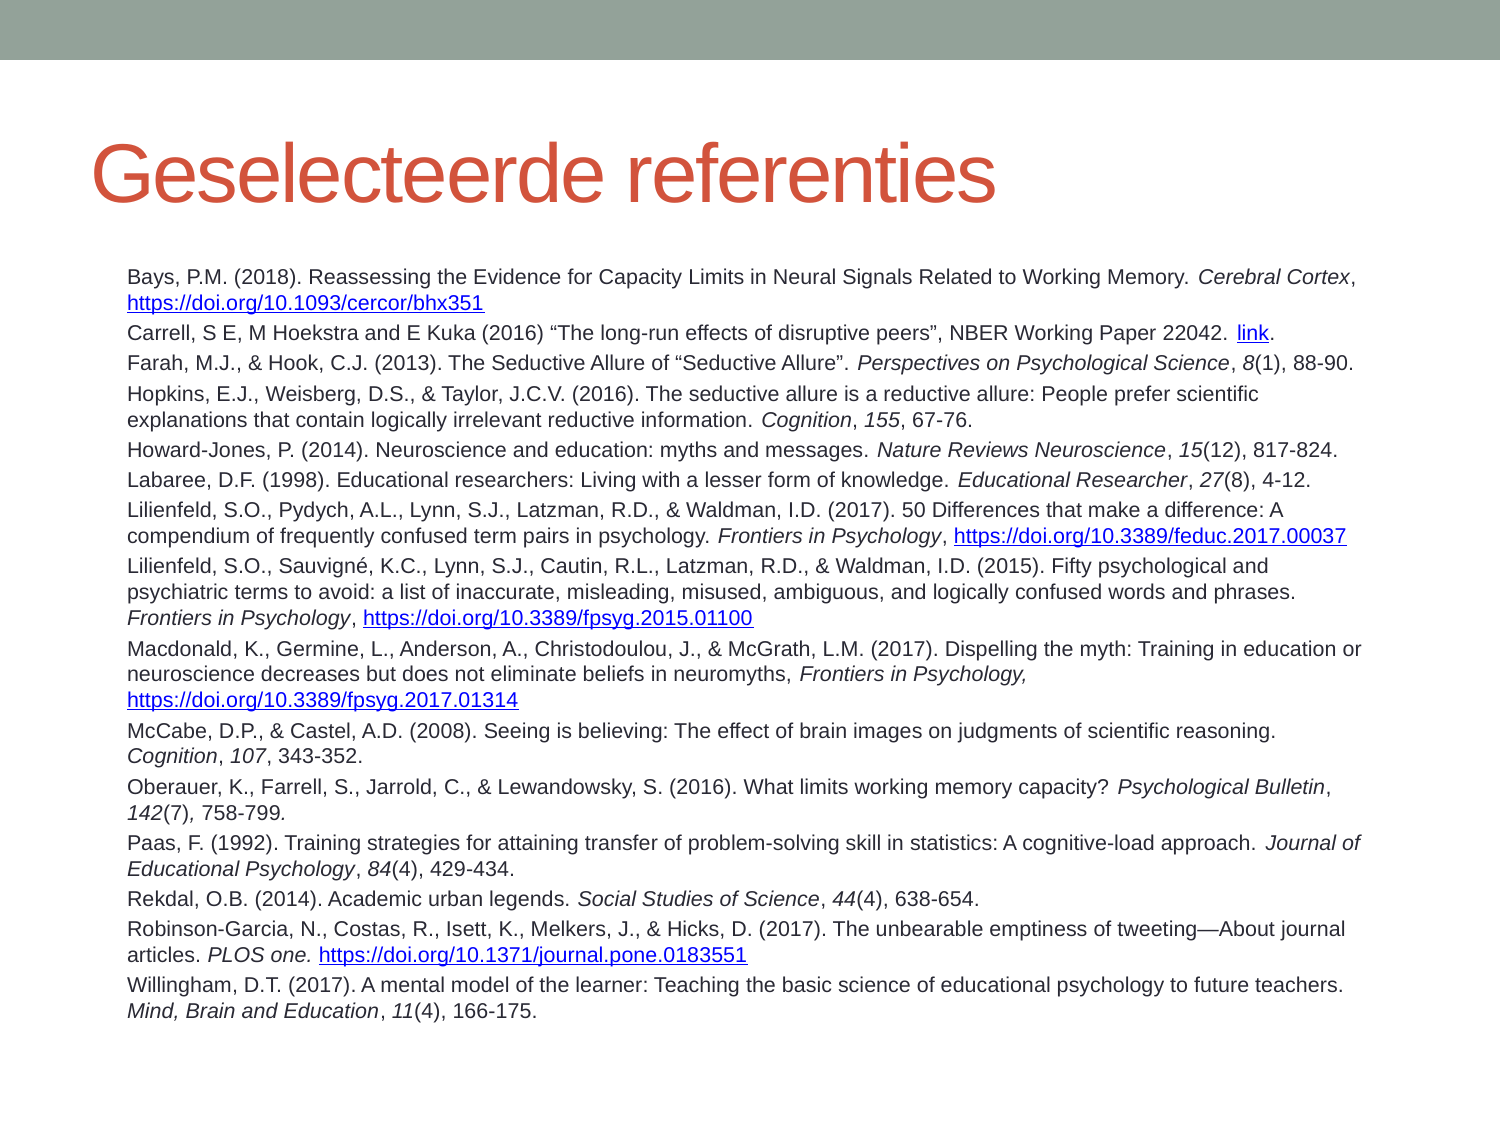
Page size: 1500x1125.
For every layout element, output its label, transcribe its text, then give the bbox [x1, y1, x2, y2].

list Bays, P.M. (2018). Reassessing the Evidence for Capacity Limits in Neural Signals Related to Working Memory. Cerebral Cortex, https://doi.org/10.1093/cercor/bhx351 Carrell, S E, M Hoekstra and E Kuka (2016) “The long-run effects of disruptive peers”, NBER Working Paper 22042. link. Farah, M.J., & Hook, C.J. (2013). The Seductive Allure of “Seductive Allure”. Perspectives on Psychological Science, 8(1), 88-90. Hopkins, E.J., Weisberg, D.S., & Taylor, J.C.V. (2016). The seductive allure is a reductive allure: People prefer scientific explanations that contain logically irrelevant reductive information. Cognition, 155, 67-76. Howard-Jones, P. (2014). Neuroscience and education: myths and messages. Nature Reviews Neuroscience, 15(12), 817-824. Labaree, D.F. (1998). Educational researchers: Living with a lesser form of knowledge. Educational Researcher, 27(8), 4-12. Lilienfeld, S.O., Pydych, A.L., Lynn, S.J., Latzman, R.D., & Waldman, I.D. (2017). 50 Differences that make a difference: A compendium of frequently confused term pairs in psychology. Frontiers in Psychology, https://doi.org/10.3389/feduc.2017.00037 Lilienfeld, S.O., Sauvigné, K.C., Lynn, S.J., Cautin, R.L., Latzman, R.D., & Waldman, I.D. (2015). Fifty psychological and psychiatric terms to avoid: a list of inaccurate, misleading, misused, ambiguous, and logically confused words and phrases. Frontiers in Psychology, https://doi.org/10.3389/fpsyg.2015.01100 Macdonald, K., Germine, L., Anderson, A., Christodoulou, J., & McGrath, L.M. (2017). Dispelling the myth: Training in education or neuroscience decreases but does not eliminate beliefs in neuromyths, Frontiers in Psychology, https://doi.org/10.3389/fpsyg.2017.01314 McCabe, D.P., & Castel, A.D. (2008). Seeing is believing: The effect of brain images on judgments of scientific reasoning. Cognition, 107, 343-352. Oberauer, K., Farrell, S., Jarrold, C., & Lewandowsky, S. (2016). What limits working memory capacity? Psychological Bulletin, 142(7), 758-799. Paas, F. (1992). Training strategies for attaining transfer of problem-solving skill in statistics: A cognitive-load approach. Journal of Educational Psychology, 84(4), 429-434. Rekdal, O.B. (2014). Academic urban legends. Social Studies of Science, 44(4), 638-654. Robinson-Garcia, N., Costas, R., Isett, K., Melkers, J., & Hicks, D. (2017). The unbearable emptiness of tweeting—About journal articles. PLOS one. https://doi.org/10.1371/journal.pone.0183551 Willingham, D.T. (2017). A mental model of the learner: Teaching the basic science of educational psychology to future teachers. Mind, Brain and Education, 11(4), 166-175. [112, 255, 1388, 1059]
title Geselecteerde referenties [75, 87, 1425, 250]
